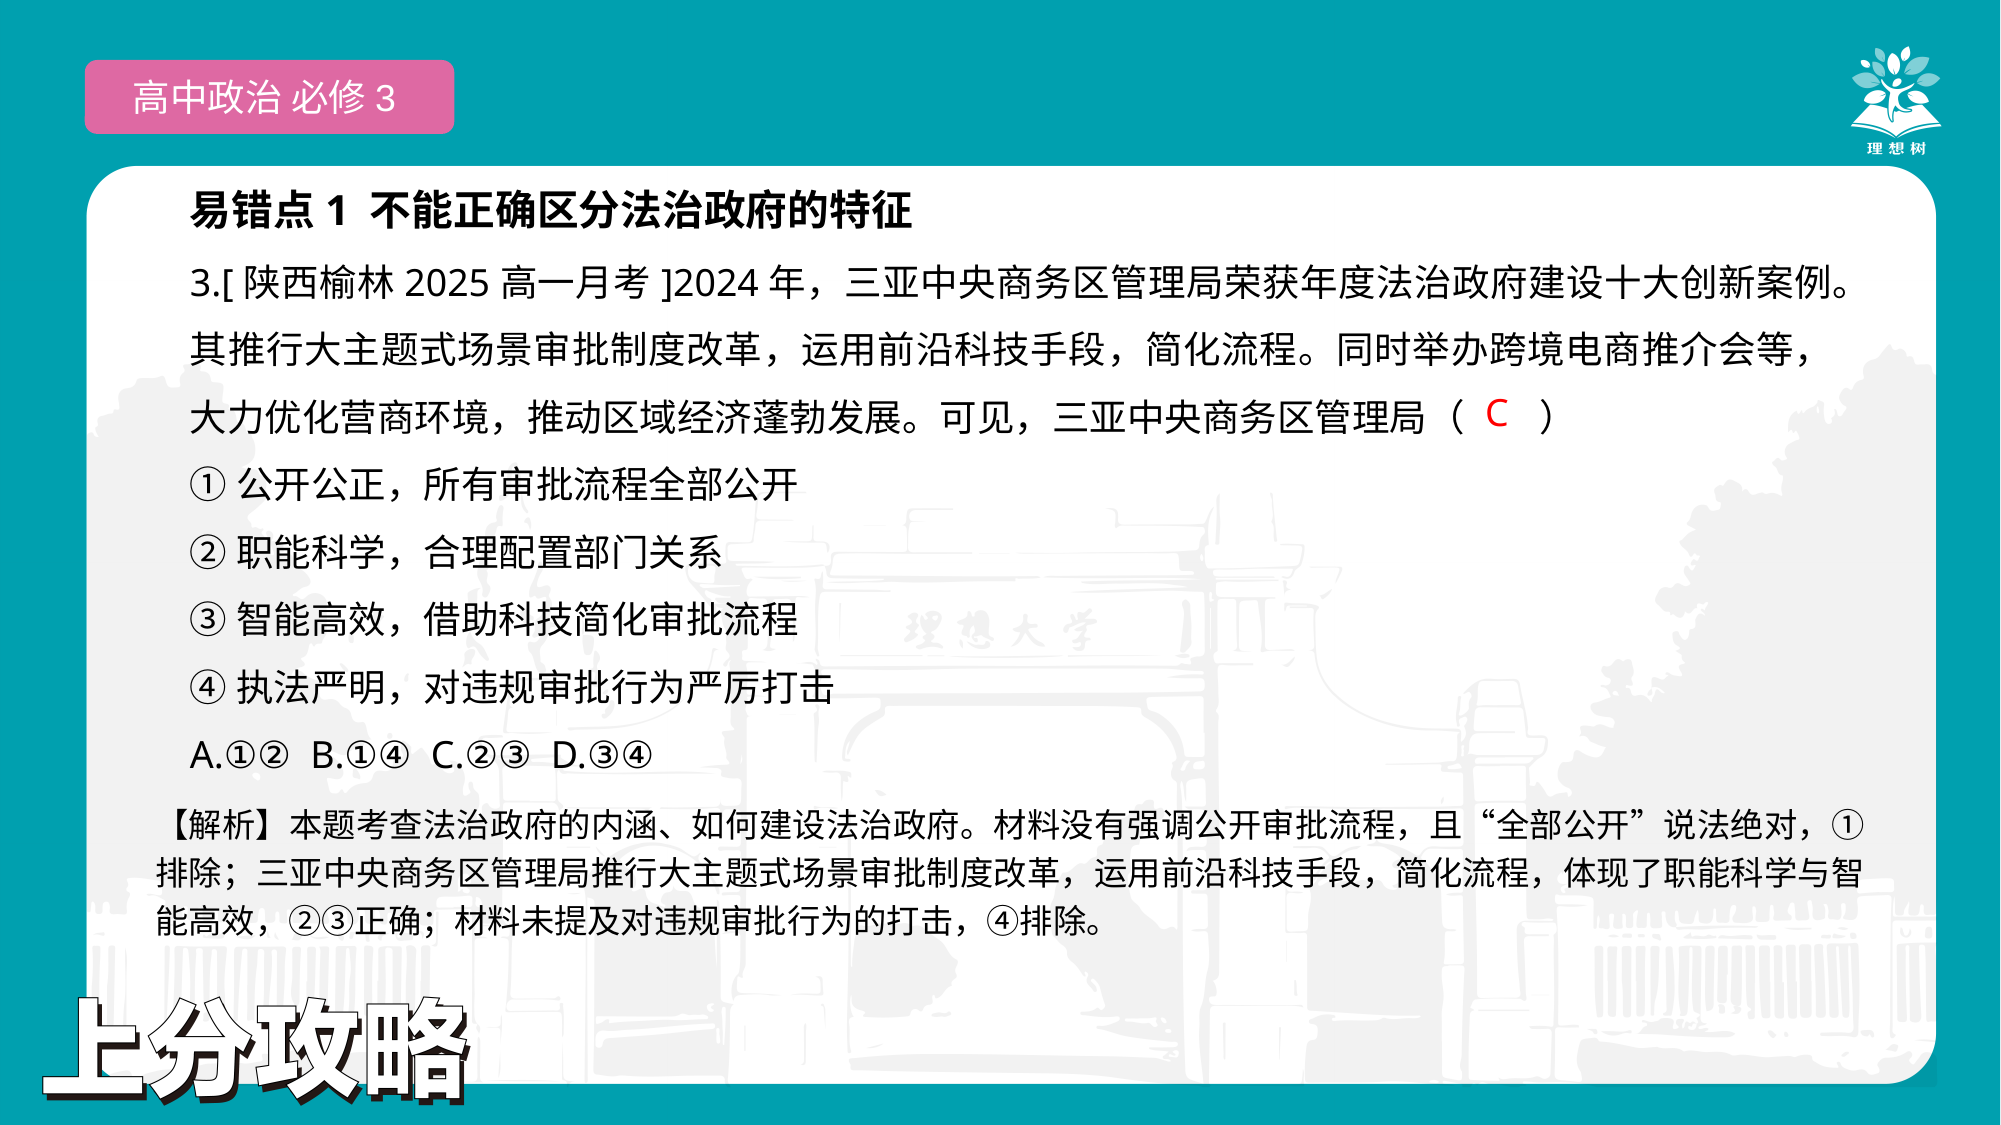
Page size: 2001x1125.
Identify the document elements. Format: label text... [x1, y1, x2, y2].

text_box 【解析】本题考查法治政府的内涵、如何建设法治政府。材料没有强调公开审批流程，且“全部公开”说法绝对，①排除；三亚中央商务区管理局推行大主题式场景审批制度改革，运用前沿科技手段，简化流程，体现了职能科学与智能高效，②③正确；材料未提及对违规审批行为的打击，④排除。 [140, 788, 1880, 948]
text_box 高中政治 必修3 [83, 58, 456, 135]
text_box 易错点1 不能正确区分法治政府的特征 [175, 176, 1221, 242]
picture [0, 0, 2001, 1125]
text_box 3.[陕西榆林2025高一月考]2024年，三亚中央商务区管理局荣获年度法治政府建设十大创新案例。其推行大主题式场景审批制度改革，运用前沿科技手段，简化流程。同时举办跨境电商推介会等，大力优化营商环境，推动区域经济蓬勃发展。可见，三亚中央商务区管理局（ ） ①公开公正，所有审批流程全部公开 ②职能科学，合理配置部门关系 ③智能高效，借助科技简化审批流程 ④执法严明，对违规审批行为严厉打击 A.①② B.①④ C.②③ D.③④ [175, 228, 1848, 784]
text_box C [1460, 359, 1578, 442]
